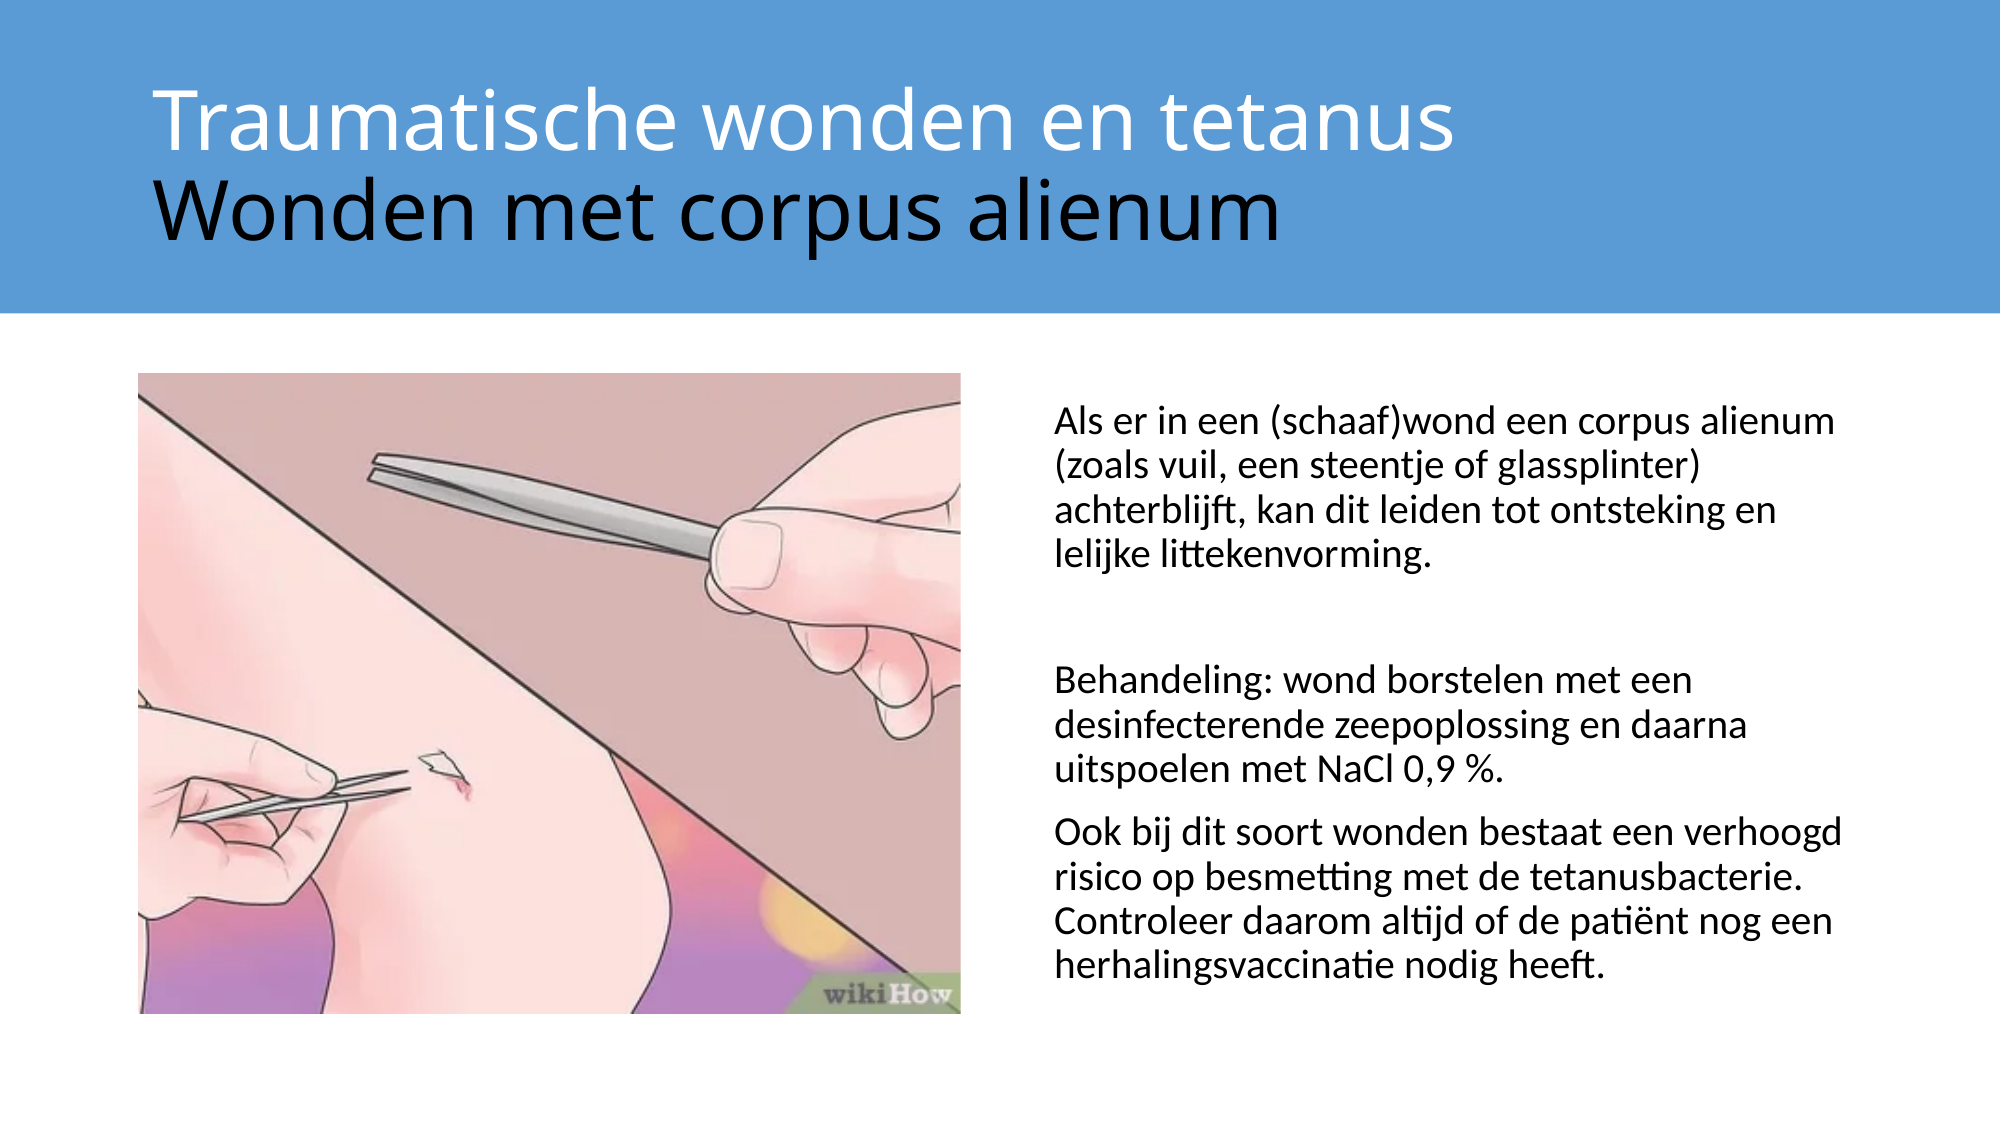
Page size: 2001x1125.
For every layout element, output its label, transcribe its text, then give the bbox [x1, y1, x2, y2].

title Traumatische wonden en tetanus Wonden met corpus alienum [137, 59, 1863, 278]
picture [137, 373, 961, 1014]
list Als er in een (schaaf)wond een corpus alienum (zoals vuil, een steentje of glassplinter) achterblijft, kan dit leiden tot ontsteking en lelijke littekenvorming. Behandeling: wond borstelen met een desinfecterende zeepoplossing en daarna uitspoelen met NaCl 0,9 %. Ook bij dit soort wonden bestaat een verhoogd risico op besmetting met de tetanusbacterie. Controleer daarom altijd of de patiënt nog een herhalingsvaccinatie nodig heeft. [1039, 373, 1862, 1014]
text_box [0, 0, 2000, 314]
